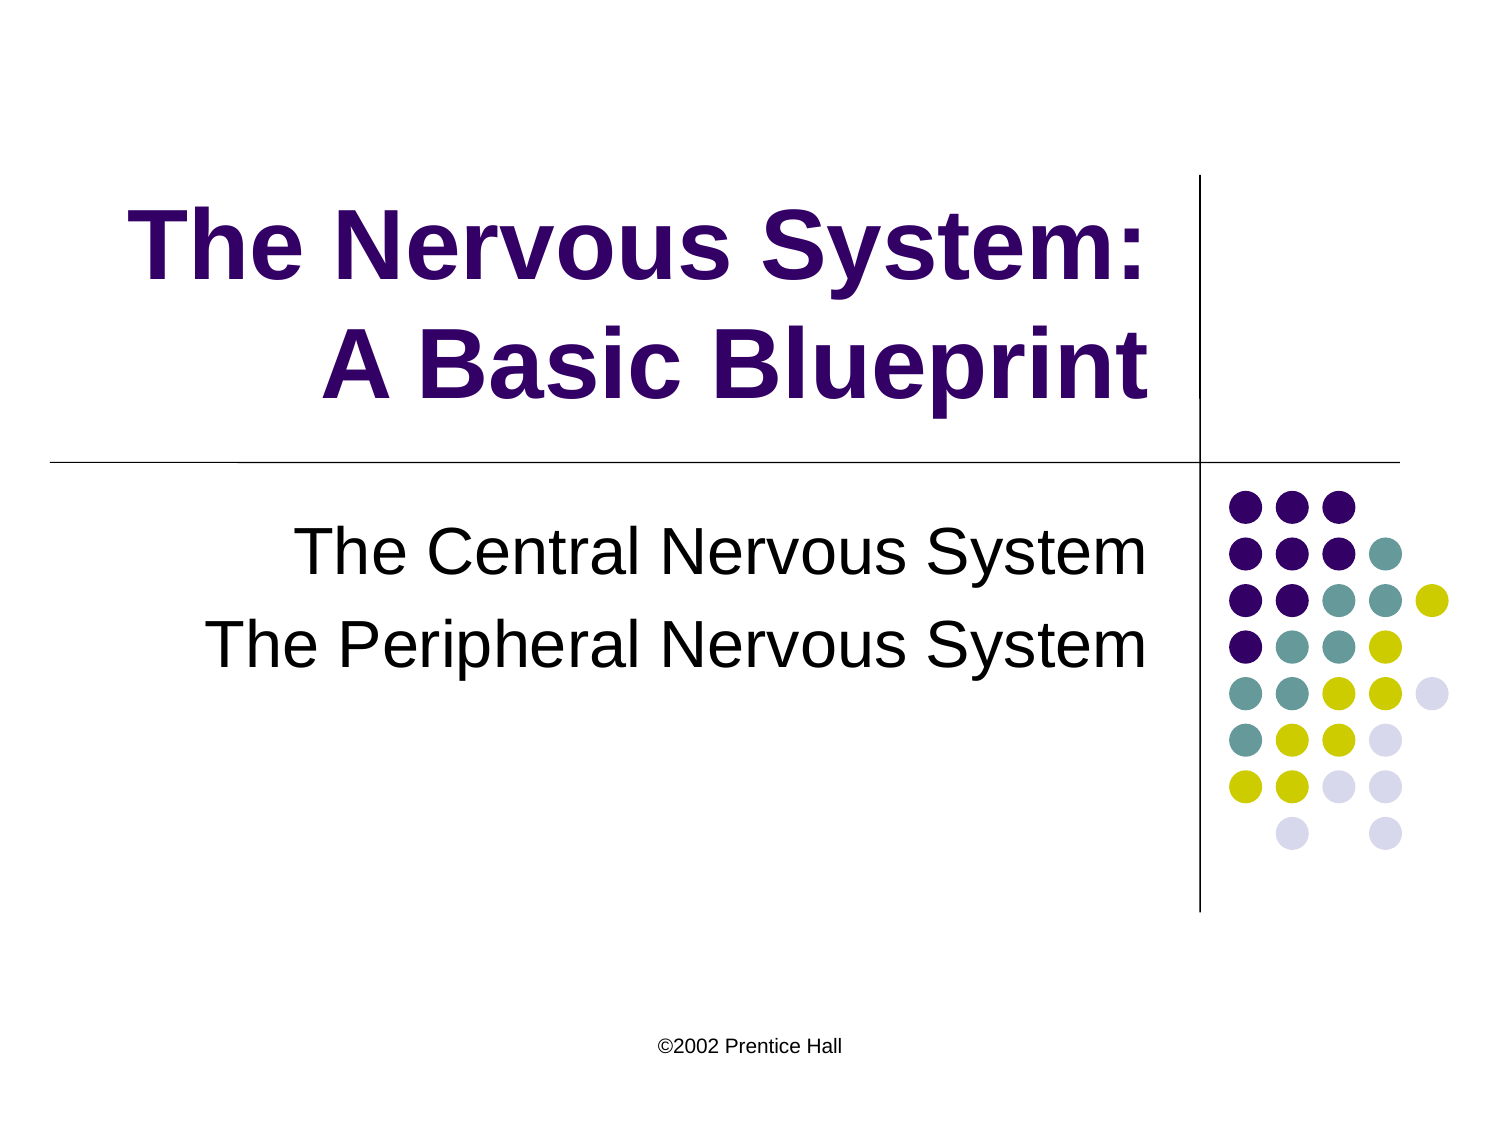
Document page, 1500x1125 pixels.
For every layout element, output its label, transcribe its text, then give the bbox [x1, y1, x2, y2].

title The Nervous System: A Basic Blueprint [51, 76, 1165, 427]
footer ©2002 Prentice Hall [512, 1025, 988, 1100]
subtitle The Central Nervous System The Peripheral Nervous System [139, 500, 1165, 888]
